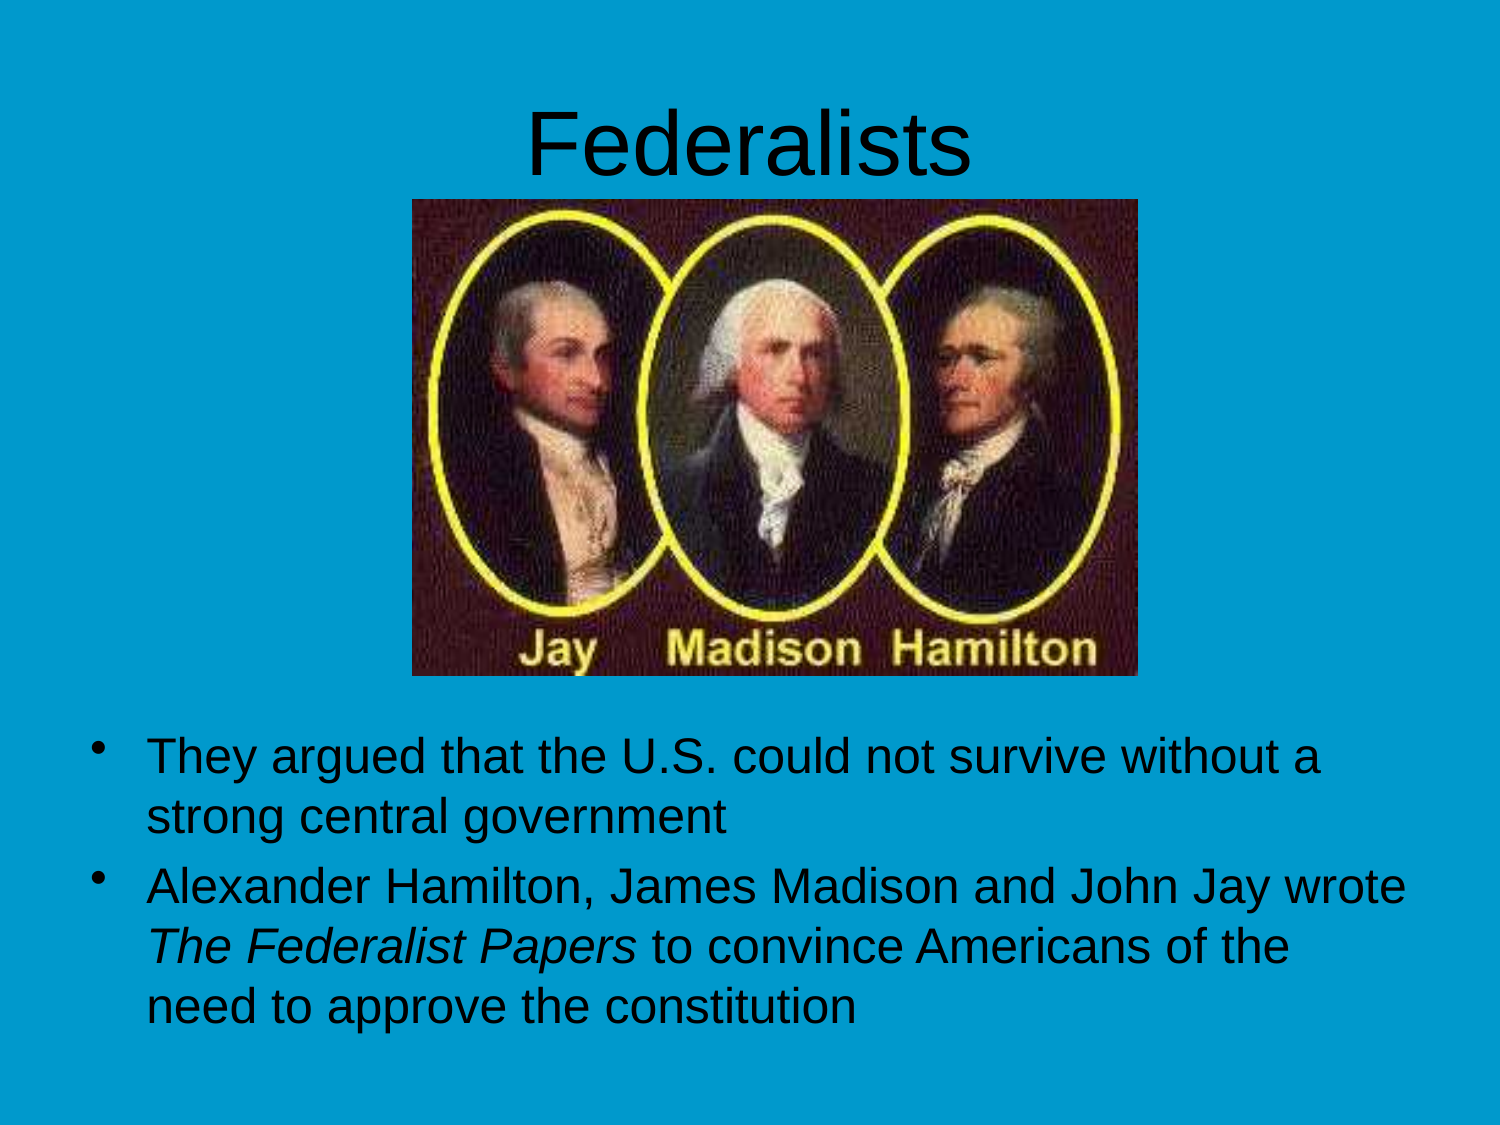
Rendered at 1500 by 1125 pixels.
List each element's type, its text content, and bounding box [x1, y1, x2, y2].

title Federalists [75, 45, 1425, 233]
picture [413, 200, 1137, 675]
list They argued that the U.S. could not survive without a strong central government Alexander Hamilton, James Madison and John Jay wrote The Federalist Papers to convince Americans of the need to approve the constitution [75, 646, 1425, 1088]
